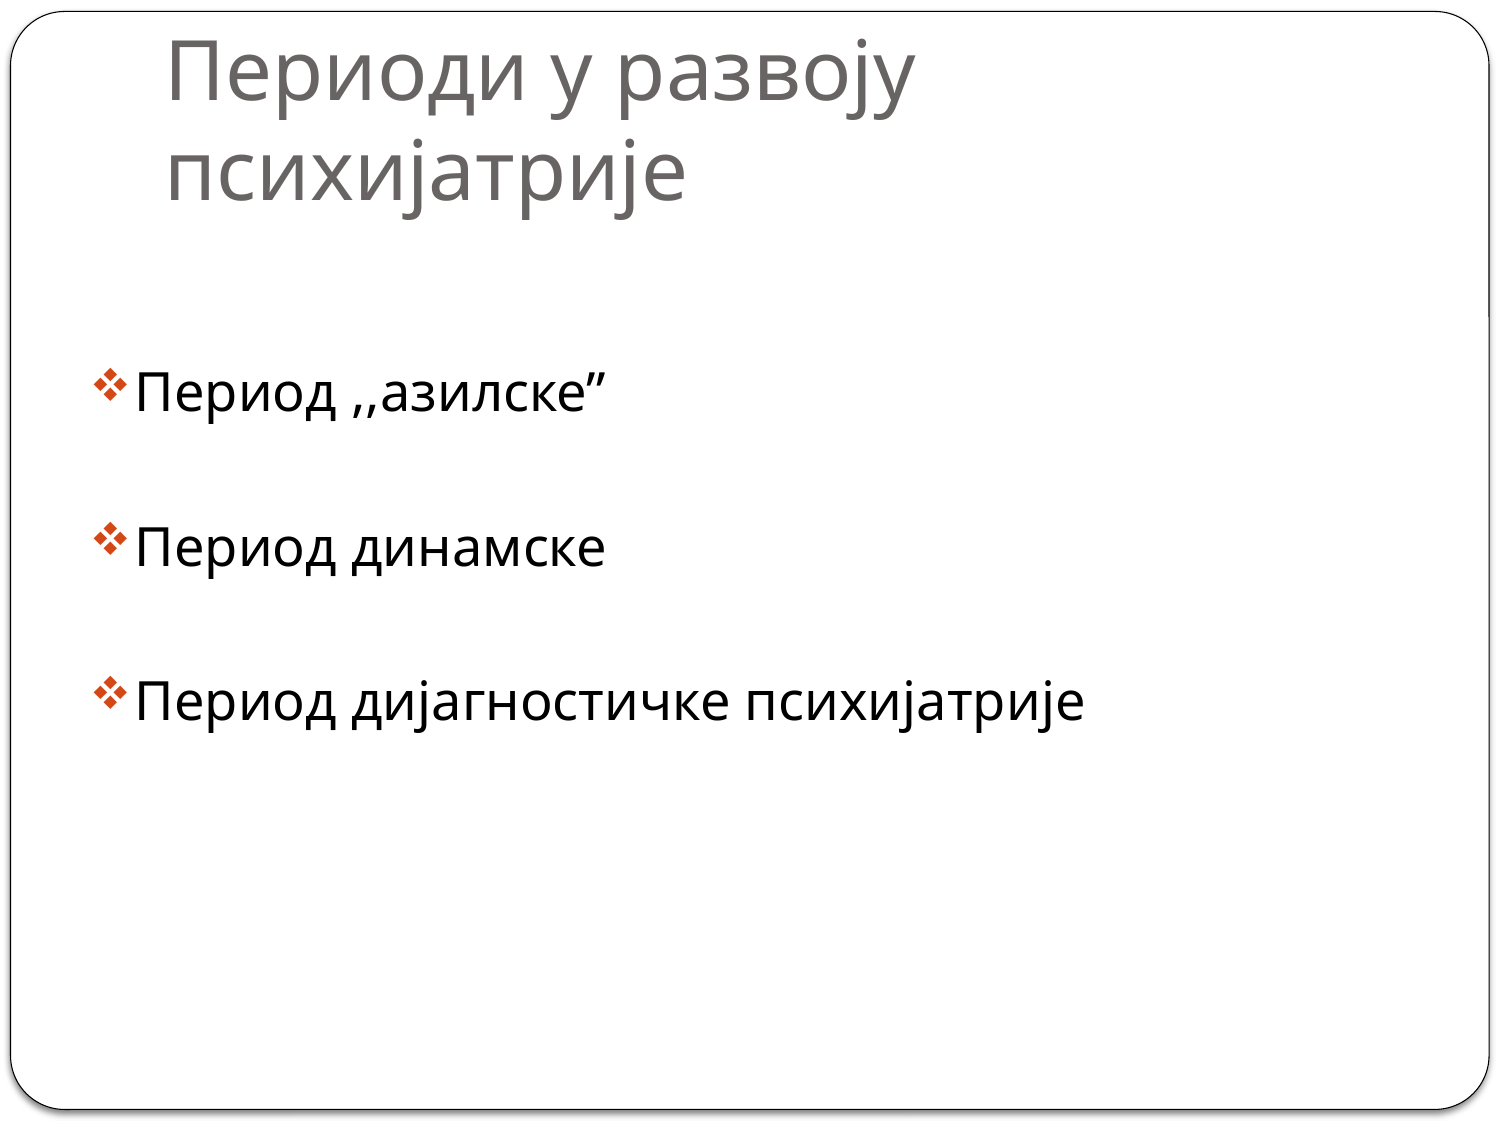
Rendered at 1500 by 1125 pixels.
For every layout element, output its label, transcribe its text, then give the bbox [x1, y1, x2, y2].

title Периоди у развоју психијатрије [150, 45, 1425, 233]
list Период ,,азилске” Период динамске Период дијагностичке психијатрије [75, 350, 1425, 1005]
